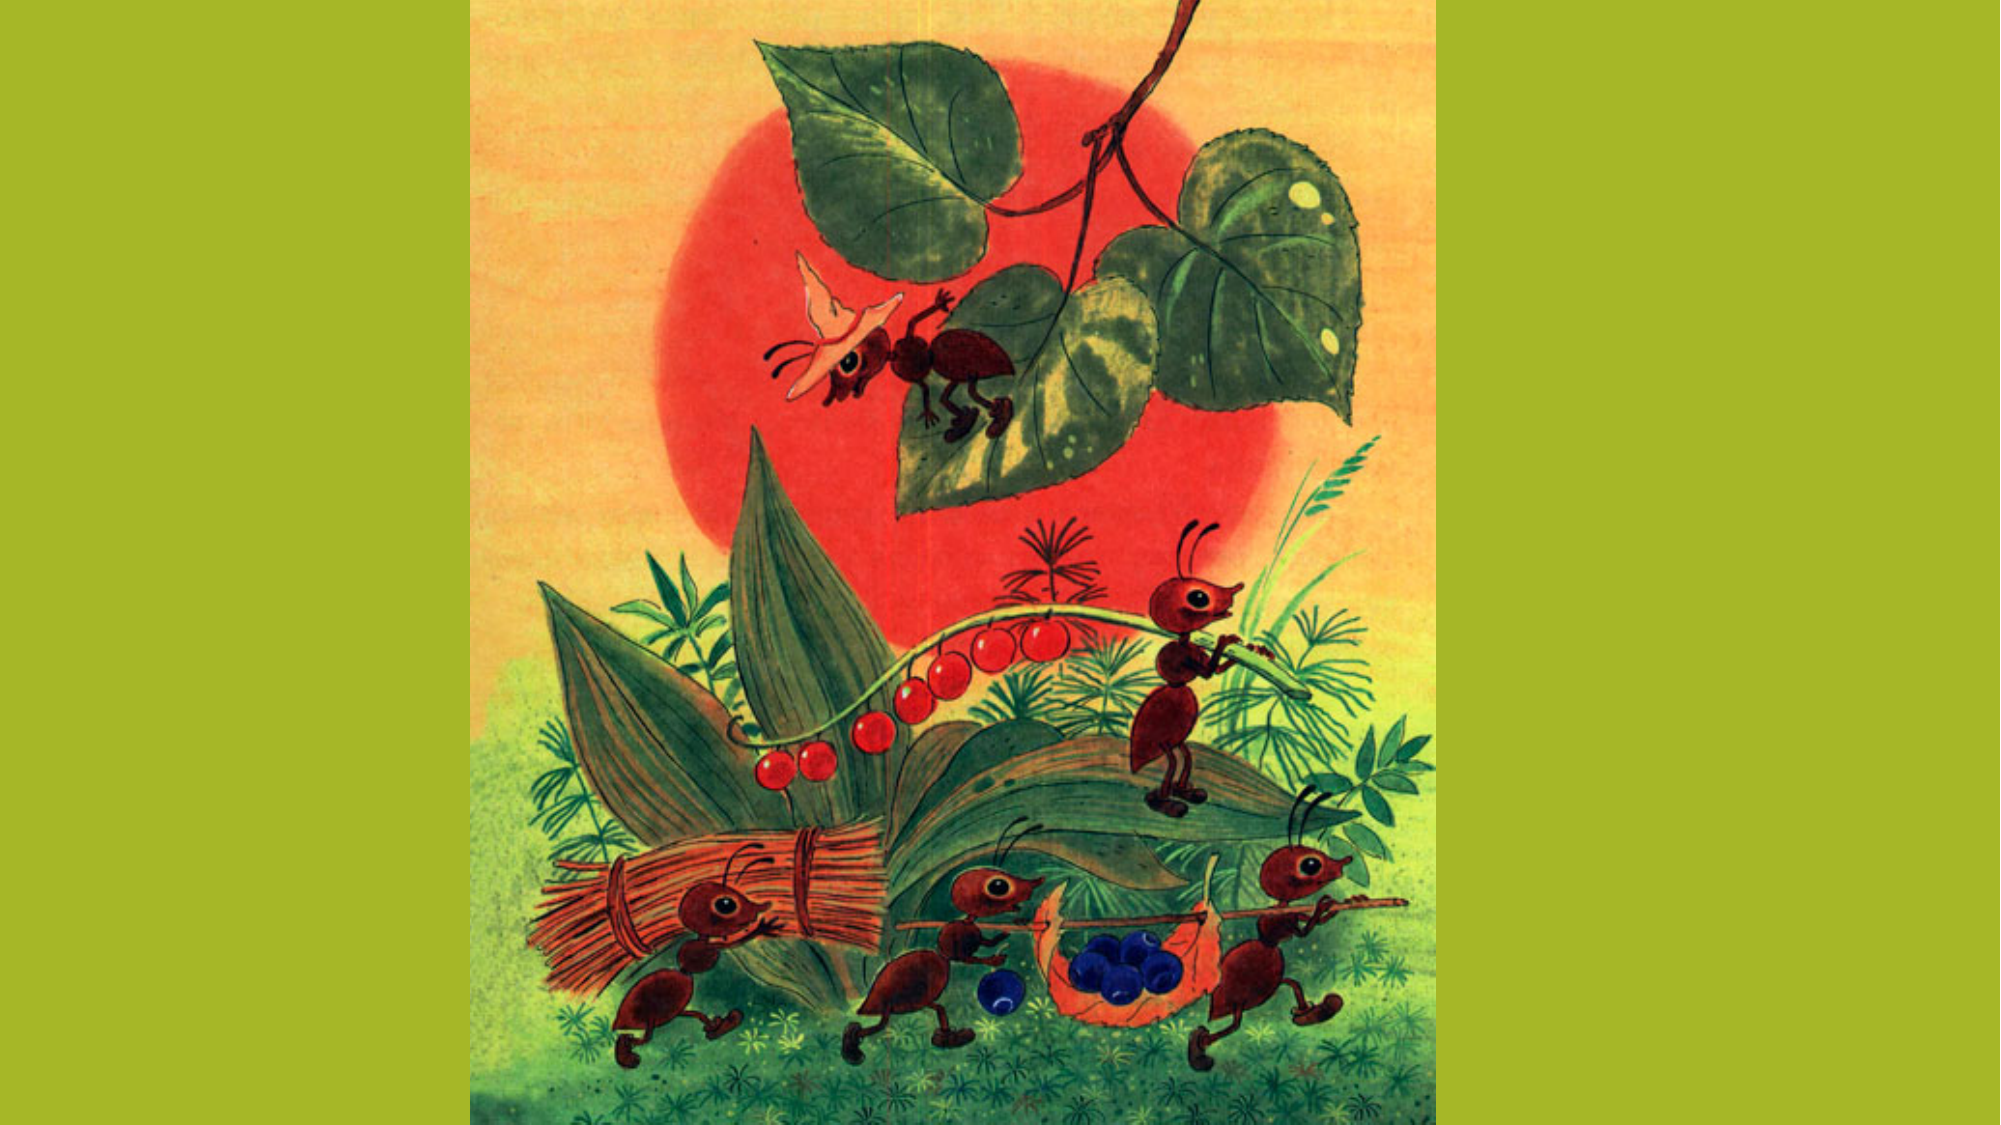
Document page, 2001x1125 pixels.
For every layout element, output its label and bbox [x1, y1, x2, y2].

picture [470, 0, 1436, 1125]
